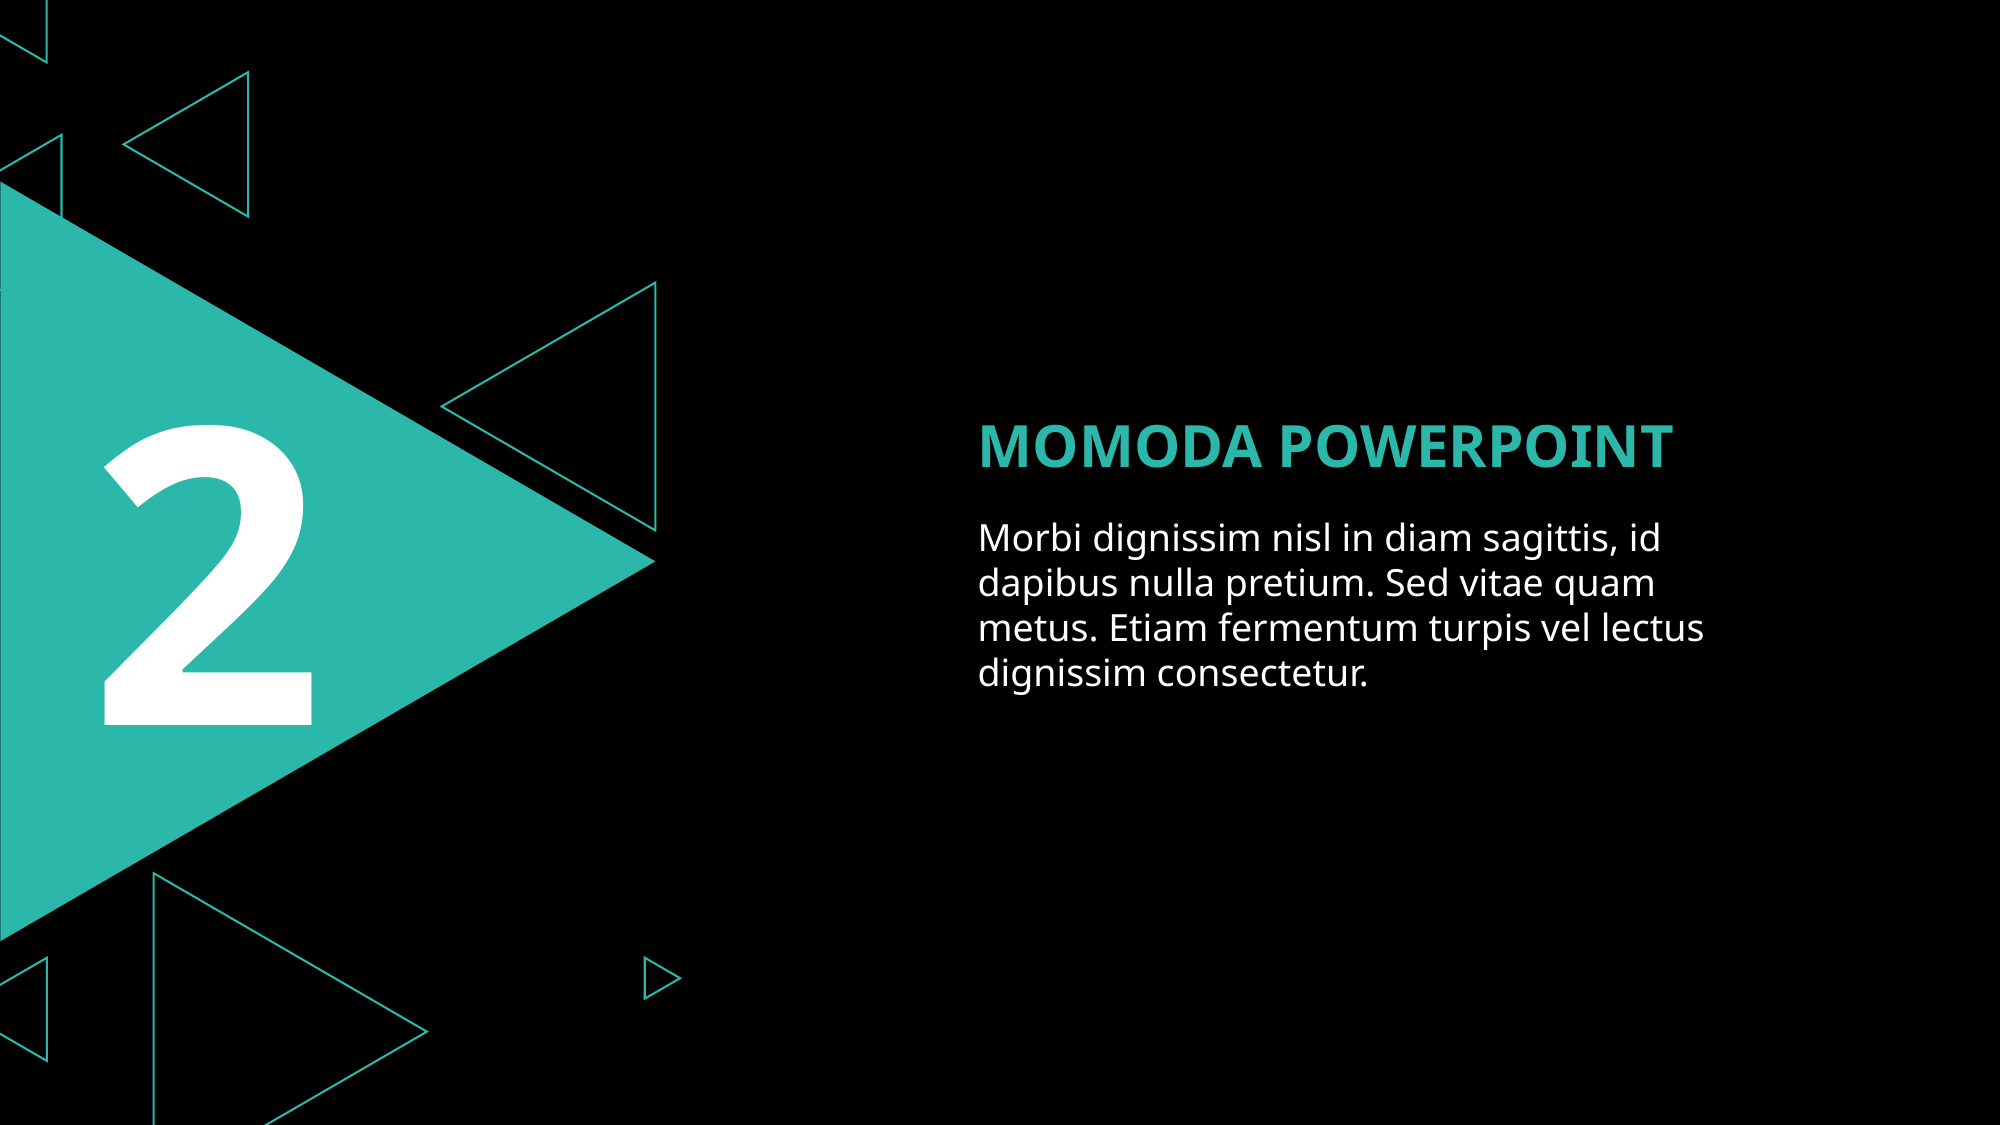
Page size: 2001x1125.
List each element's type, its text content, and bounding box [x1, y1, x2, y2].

text_box MOMODA POWERPOINT [962, 401, 1817, 487]
text_box Morbi dignissim nisl in diam sagittis, id dapibus nulla pretium. Sed vitae quam metus. Etiam fermentum turpis vel lectus dignissim consectetur. [962, 506, 1782, 702]
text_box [0, 129, 953, 996]
